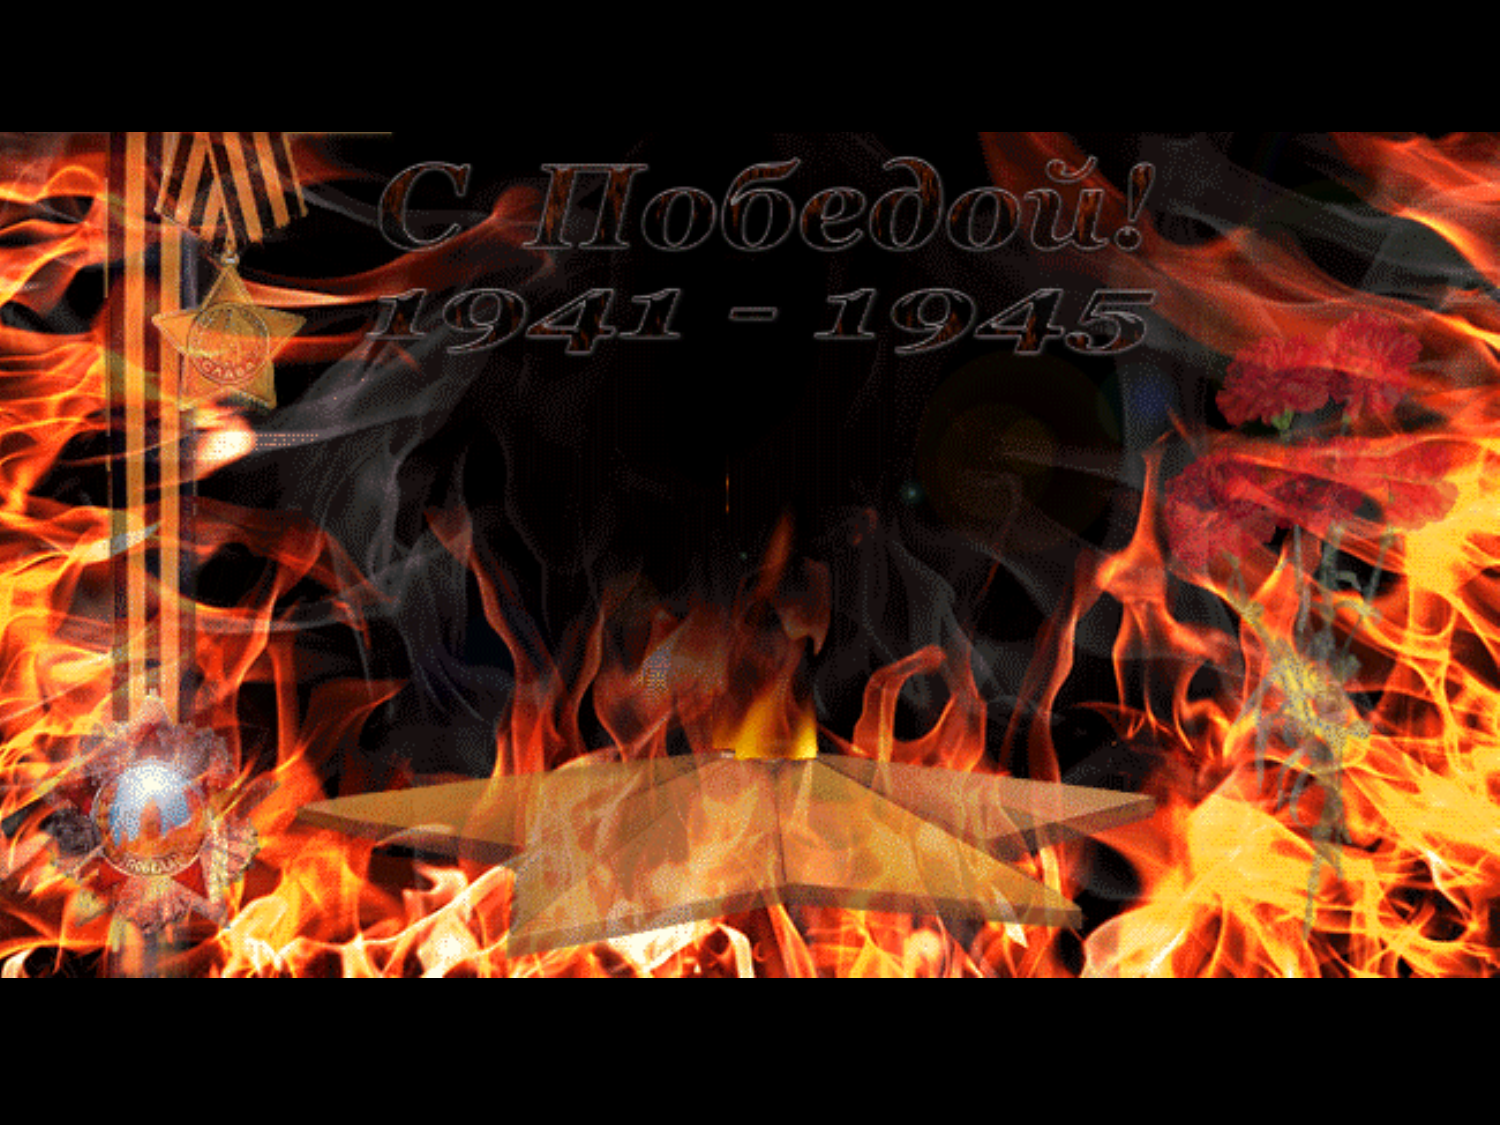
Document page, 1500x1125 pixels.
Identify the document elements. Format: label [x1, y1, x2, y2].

picture [0, 132, 1500, 978]
